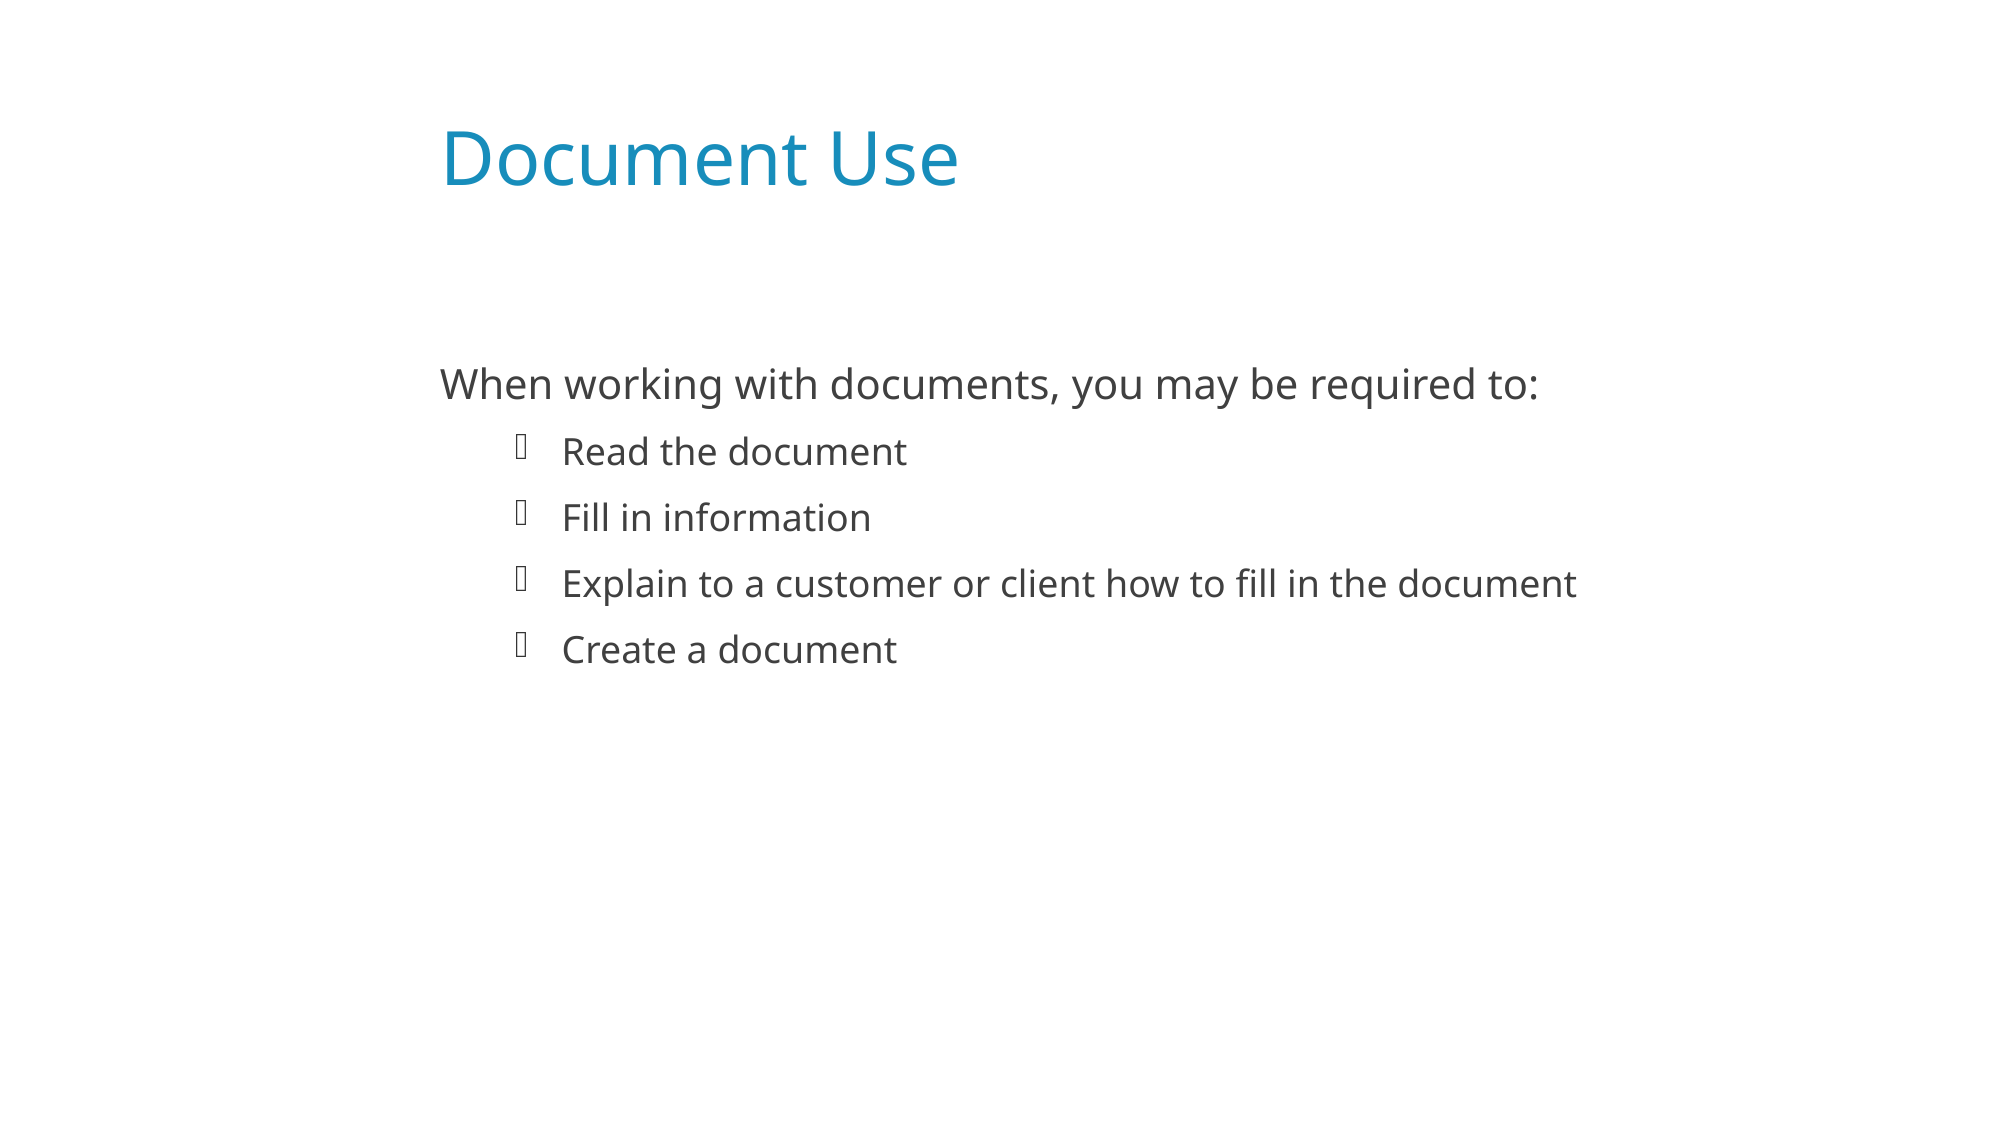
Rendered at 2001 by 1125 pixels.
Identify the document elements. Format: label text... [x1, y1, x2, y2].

title Document Use [425, 102, 1888, 313]
list When working with documents, you may be required to: Read the document Fill in information Explain to a customer or client how to fill in the document Create a document [424, 350, 1888, 1074]
